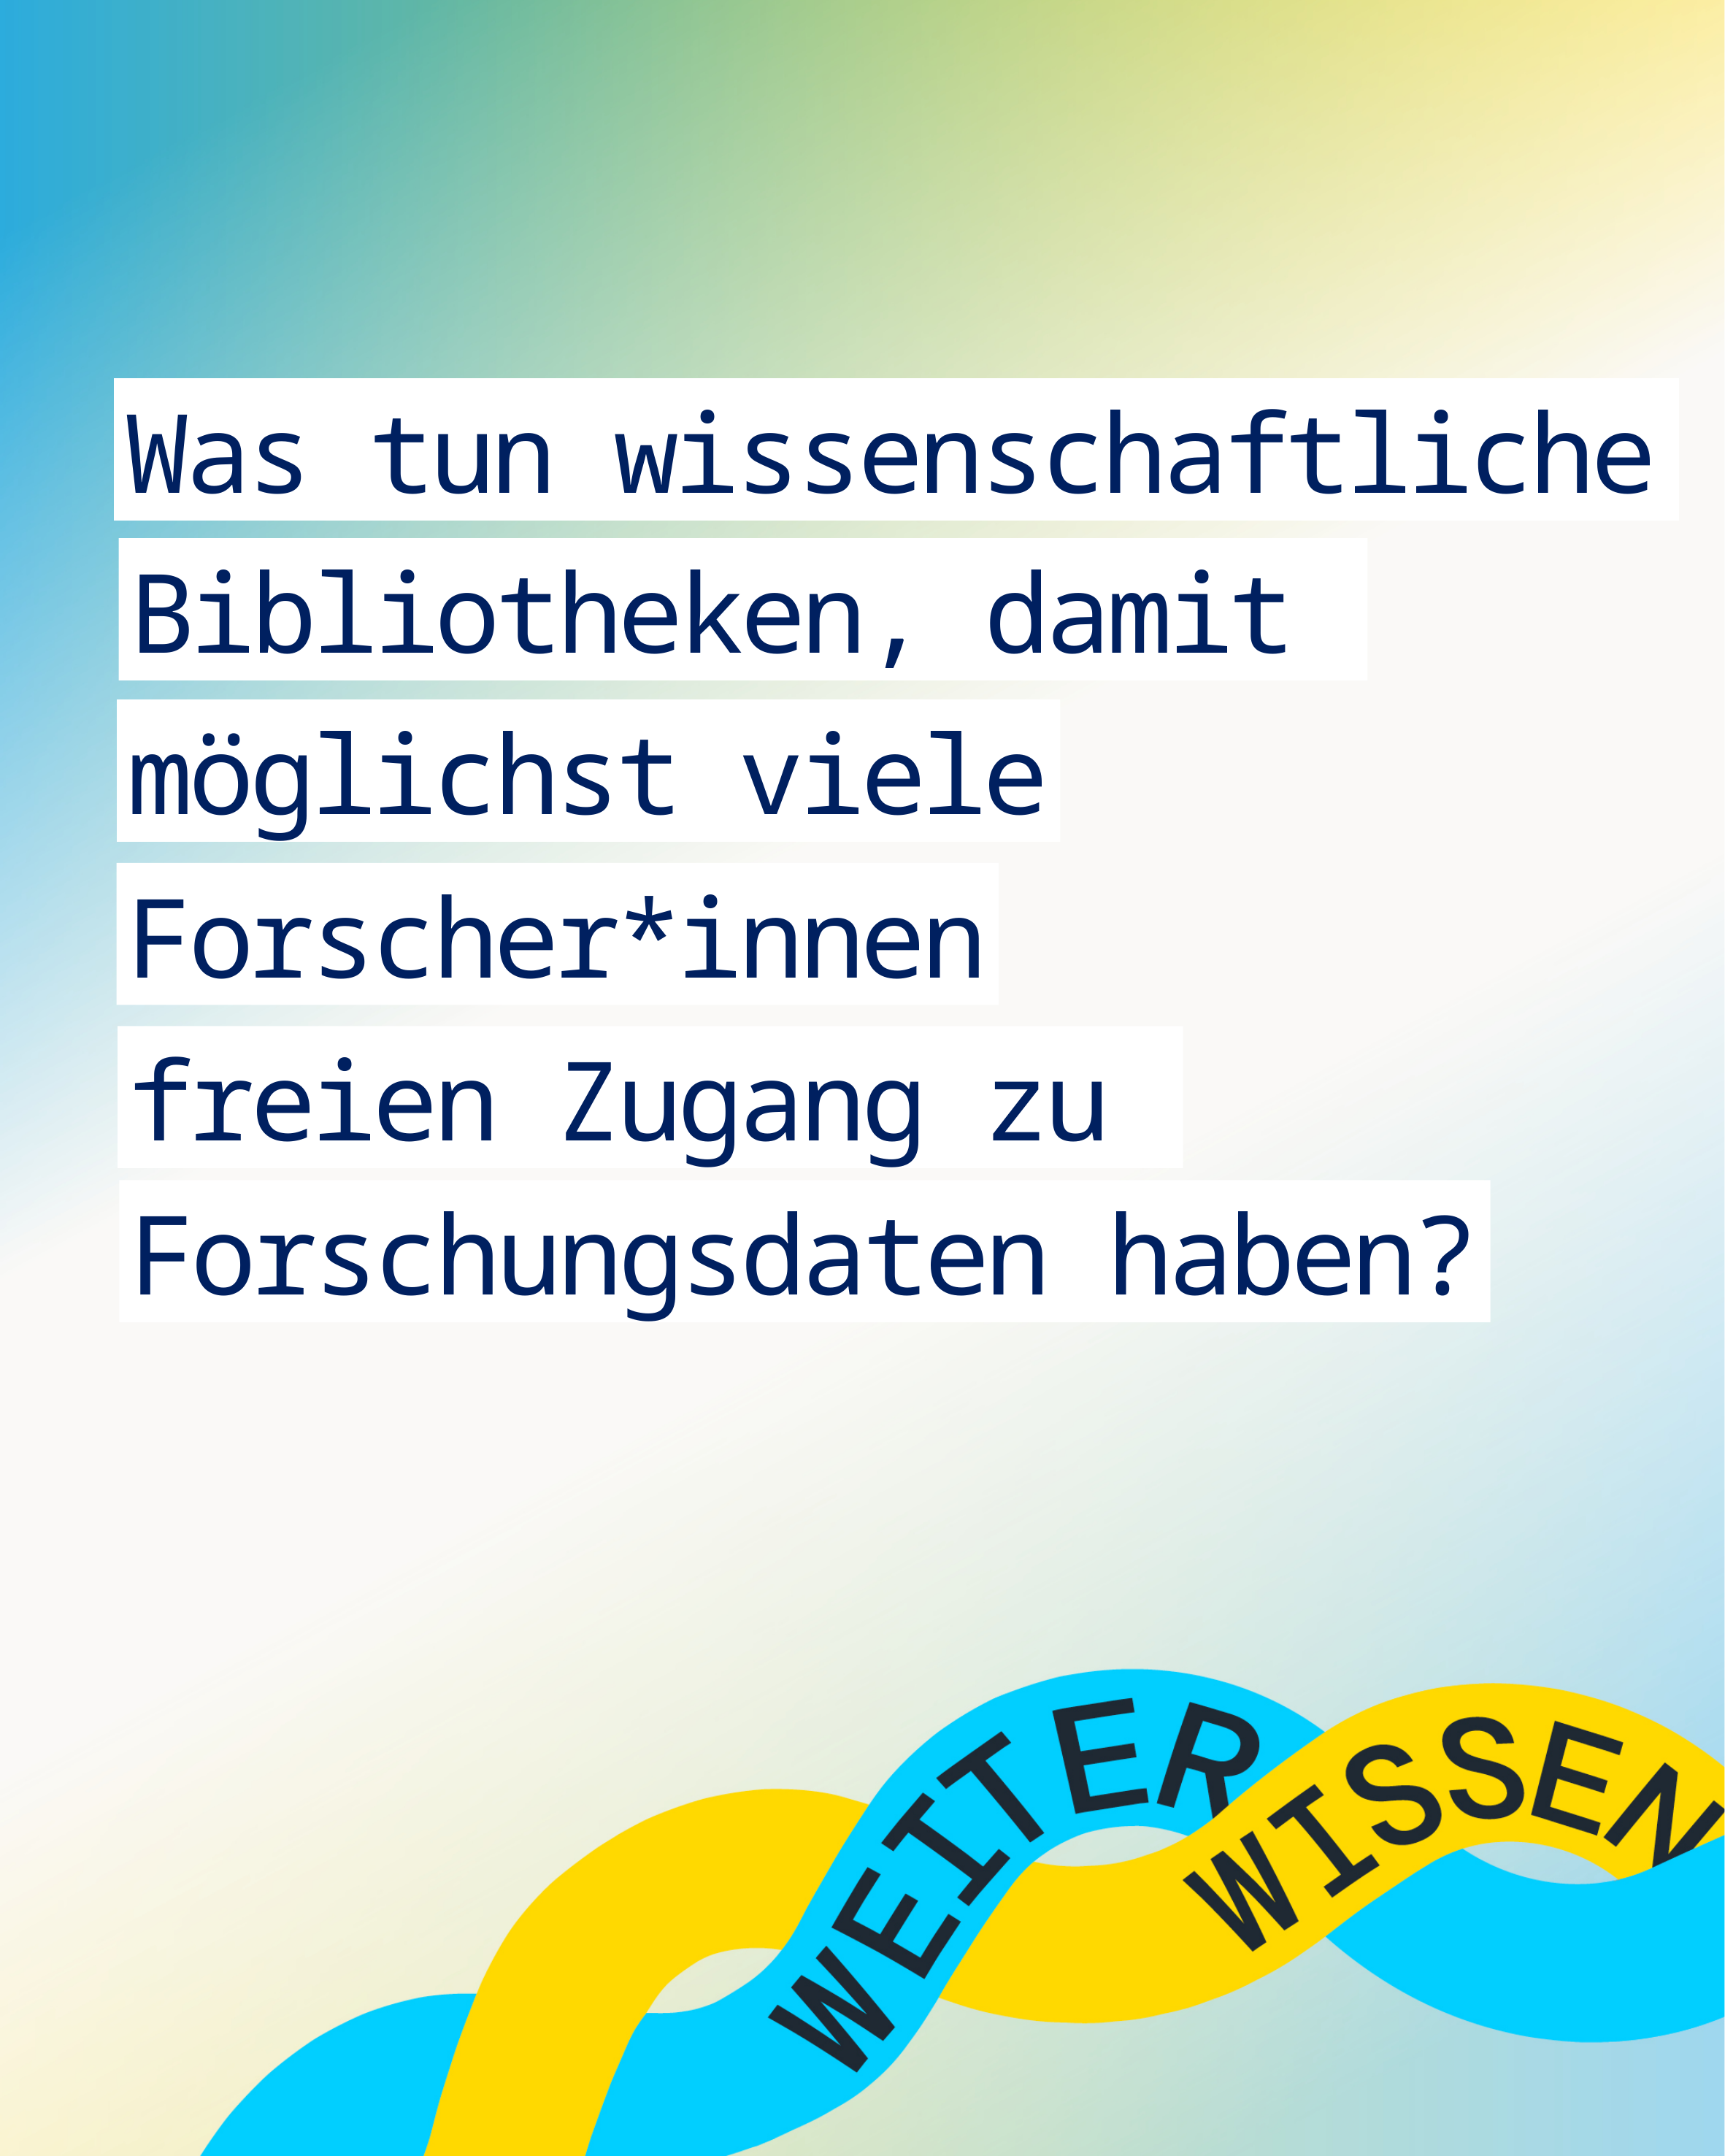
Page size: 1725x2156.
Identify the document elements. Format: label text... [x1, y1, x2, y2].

text_box Forschungsdaten haben? [119, 1180, 1491, 1323]
text_box Forscher*innen [116, 862, 999, 1005]
picture [937, 1733, 1043, 1841]
picture [1053, 1699, 1148, 1813]
text_box freien Zugang zu [118, 1026, 1183, 1168]
picture [833, 1868, 960, 1978]
text_box Bibliotheken, damit [118, 538, 1368, 680]
picture [0, 0, 1725, 2156]
picture [882, 1794, 1009, 1905]
text_box Was tun wissenschaftliche [114, 378, 1679, 521]
picture [769, 1947, 894, 2071]
text_box möglichst viele [117, 699, 1061, 842]
